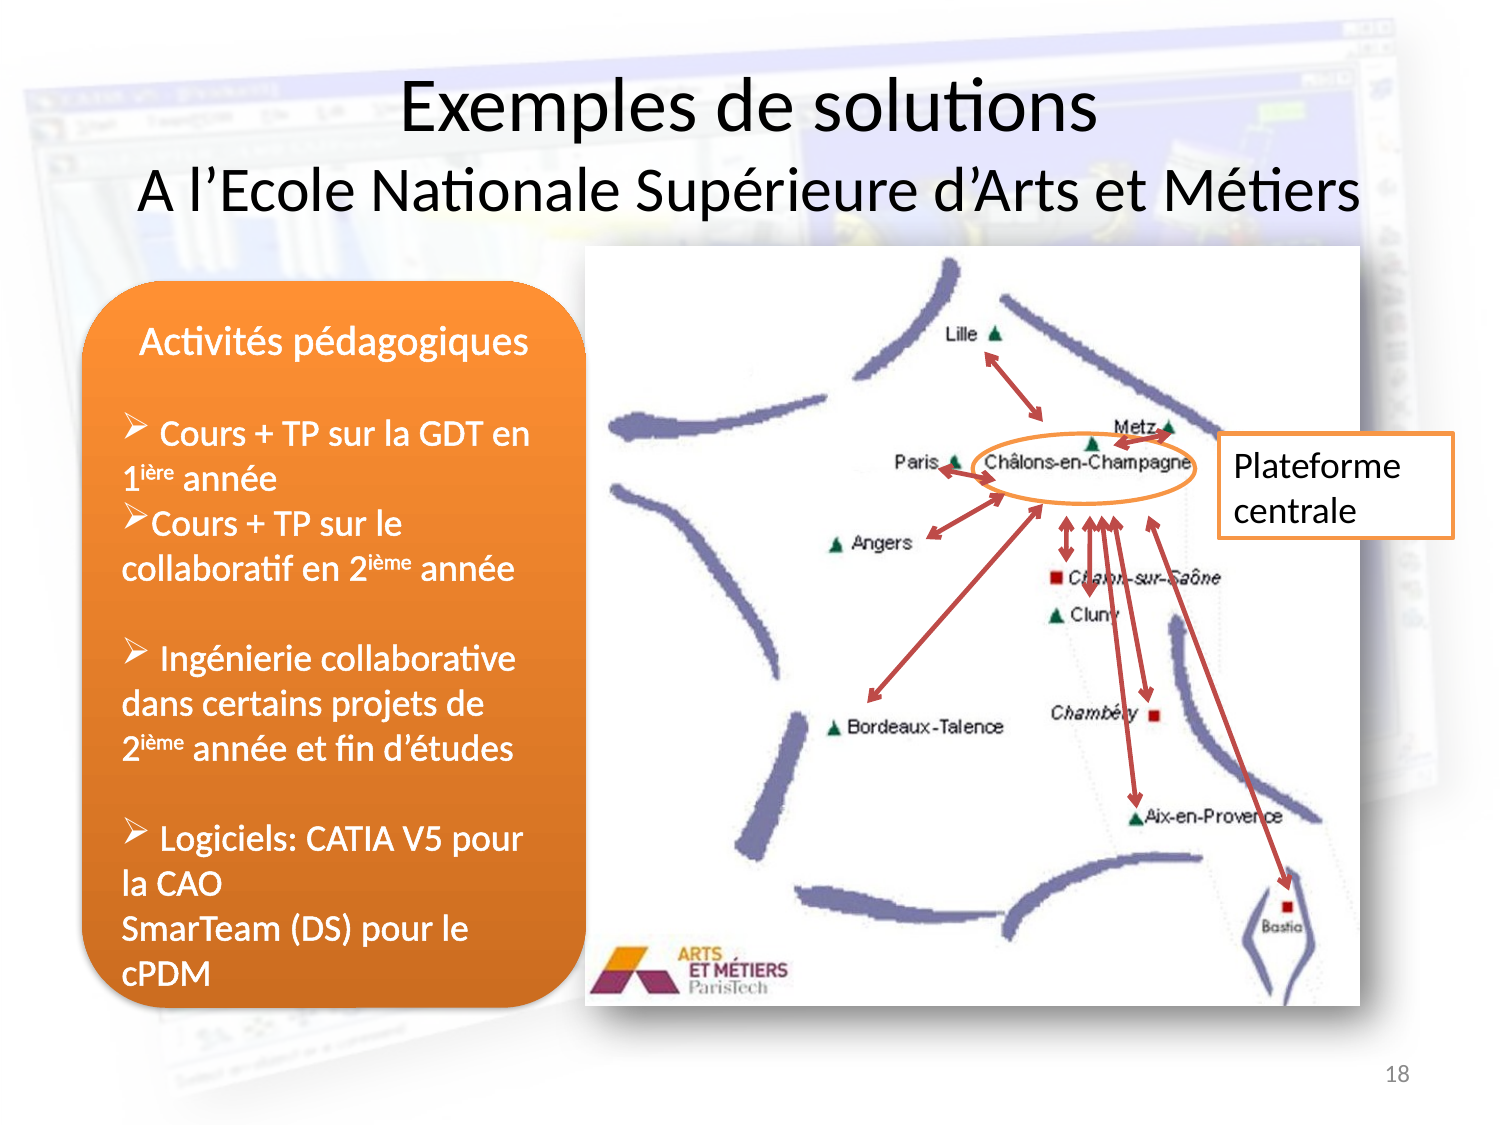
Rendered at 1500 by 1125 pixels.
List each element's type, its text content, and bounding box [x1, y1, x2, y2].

text_box Activités pédagogiques Cours + TP sur la GDT en 1ière année Cours + TP sur le collaboratif en 2ième année Ingénierie collaborative dans certains projets de 2ième année et fin d’études Logiciels: CATIA V5 pour la CAO SmarTeam (DS) pour le cPDM [82, 281, 580, 1008]
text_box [585, 245, 1454, 1007]
slide_number 18 [1074, 1042, 1425, 1103]
title Exemples de solutions A l’Ecole Nationale Supérieure d’Arts et Métiers [75, 45, 1425, 233]
